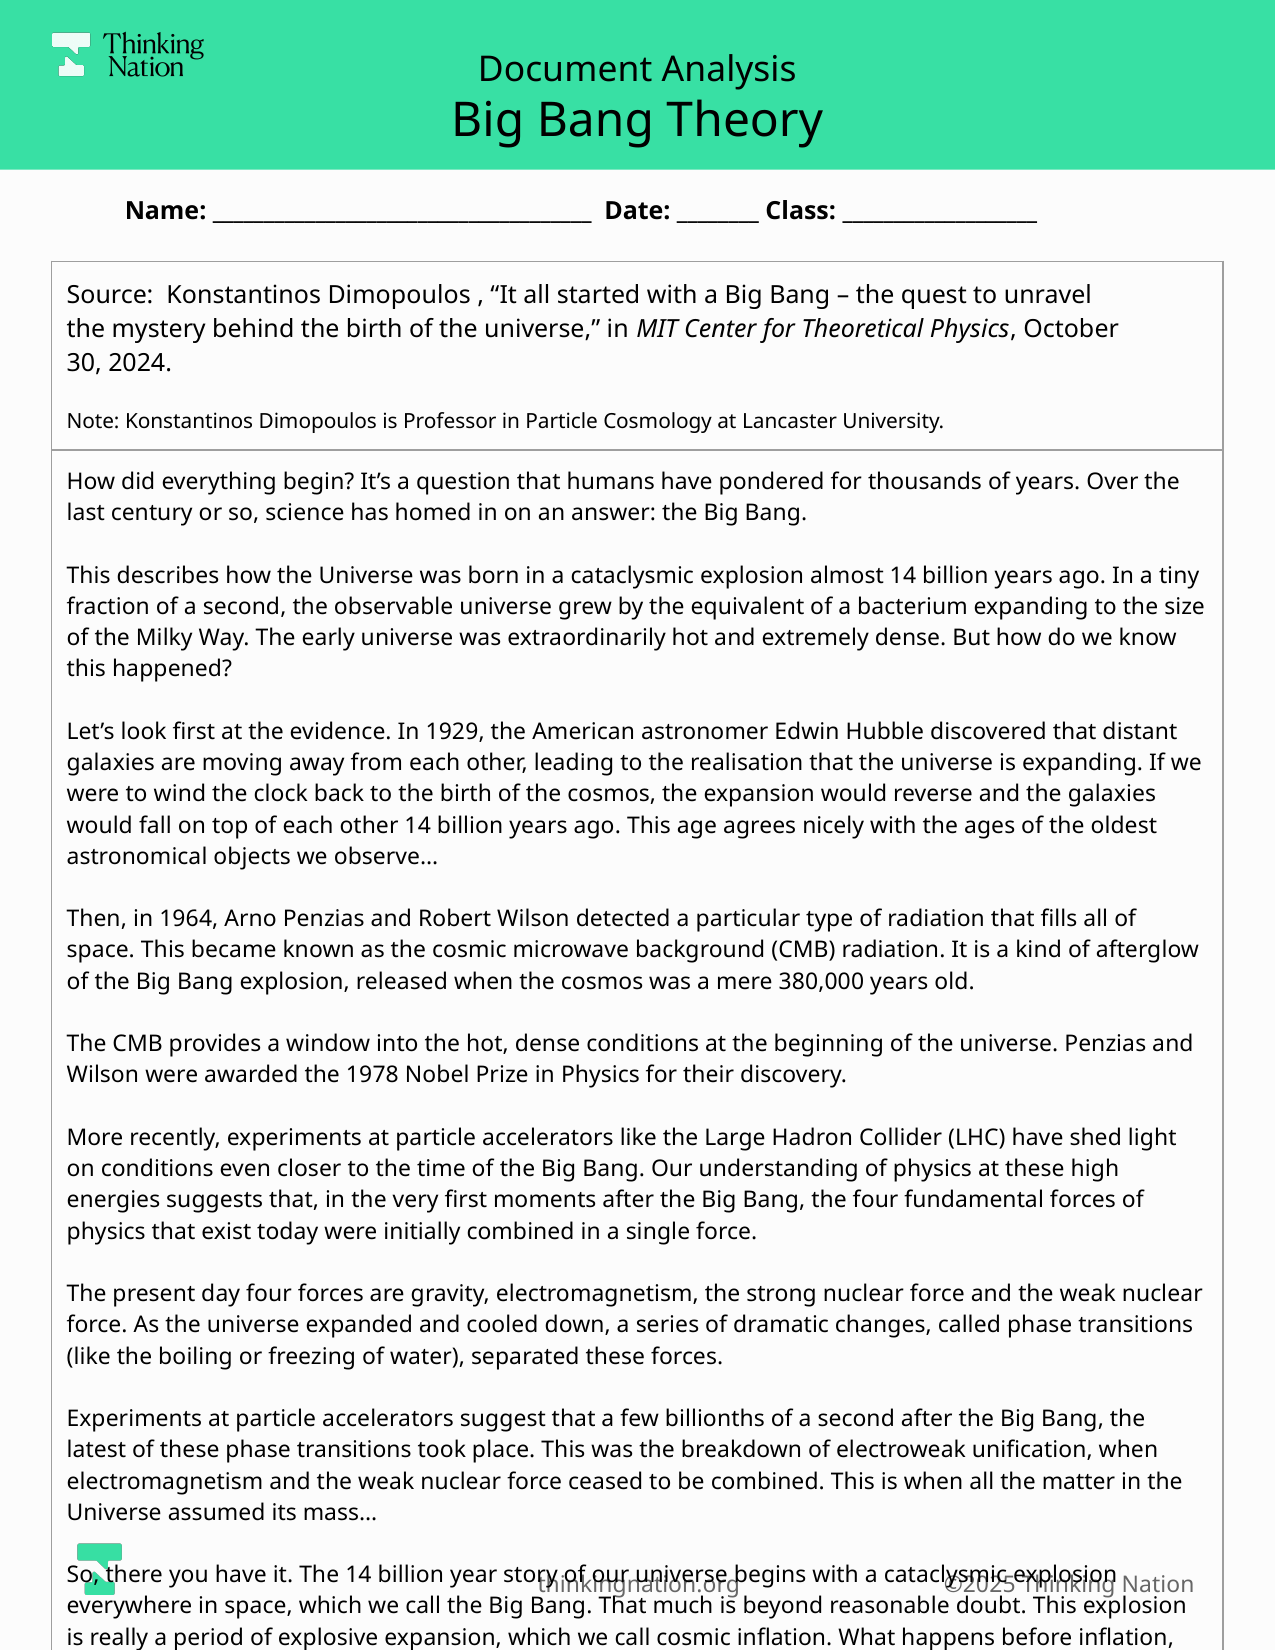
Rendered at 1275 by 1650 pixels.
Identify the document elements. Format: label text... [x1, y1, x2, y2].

table_cell How did everything begin? It’s a question that humans have pondered for thousands of years. Over the last century or so, science has homed in on an answer: the Big Bang. This describes how the Universe was born in a cataclysmic explosion almost 14 billion years ago. In a tiny fraction of a second, the observable universe grew by the equivalent of a bacterium expanding to the size of the Milky Way. The early universe was extraordinarily hot and extremely dense. But how do we know this happened? Let’s look first at the evidence. In 1929, the American astronomer Edwin Hubble discovered that distant galaxies are moving away from each other, leading to the realisation that the universe is expanding. If we were to wind the clock back to the birth of the cosmos, the expansion would reverse and the galaxies would fall on top of each other 14 billion years ago. This age agrees nicely with the ages of the oldest astronomical objects we observe… Then, in 1964, Arno Penzias and Robert Wilson detected a particular type of radiation that fills all of space. This became known as the cosmic microwave background (CMB) radiation. It is a kind of afterglow of the Big Bang explosion, released when the cosmos was a mere 380,000 years old. The CMB provides a window into the hot, dense conditions at the beginning of the universe. Penzias and Wilson were awarded the 1978 Nobel Prize in Physics for their discovery. More recently, experiments at particle accelerators like the Large Hadron Collider (LHC) have shed light on conditions even closer to the time of the Big Bang. Our understanding of physics at these high energies suggests that, in the very first moments after the Big Bang, the four fundamental forces of physics that exist today were initially combined in a single force. The present day four forces are gravity, electromagnetism, the strong nuclear force and the weak nuclear force. As the universe expanded and cooled down, a series of dramatic changes, called phase transitions (like the boiling or freezing of water), separated these forces. Experiments at particle accelerators suggest that a few billionths of a second after the Big Bang, the latest of these phase transitions took place. This was the breakdown of electroweak unification, when electromagnetism and the weak nuclear force ceased to be combined. This is when all the matter in the Universe assumed its mass… So, there you have it. The 14 billion year story of our universe begins with a cataclysmic explosion everywhere in space, which we call the Big Bang. That much is beyond reasonable doubt. This explosion is really a period of explosive expansion, which we call cosmic inflation. What happens before inflation, though? Is it a spacetime singularity, is it spacetime foam? The answer is largely unknown. [52, 451, 1222, 1650]
table_header Source: Konstantinos Dimopoulos , “It all started with a Big Bang – the quest to unravel the mystery behind the birth of the universe,” in MIT Center for Theoretical Physics, October 30, 2024. Note: Konstantinos Dimopoulos is Professor in Particle Cosmology at Lancaster University. [52, 262, 1222, 449]
picture [35, 17, 210, 91]
picture [63, 1533, 135, 1605]
text_box Document Analysis Big Bang Theory [0, 0, 1275, 170]
text_box Name: _____________________________________ Date: ________ Class: ___________________ [109, 179, 1165, 247]
